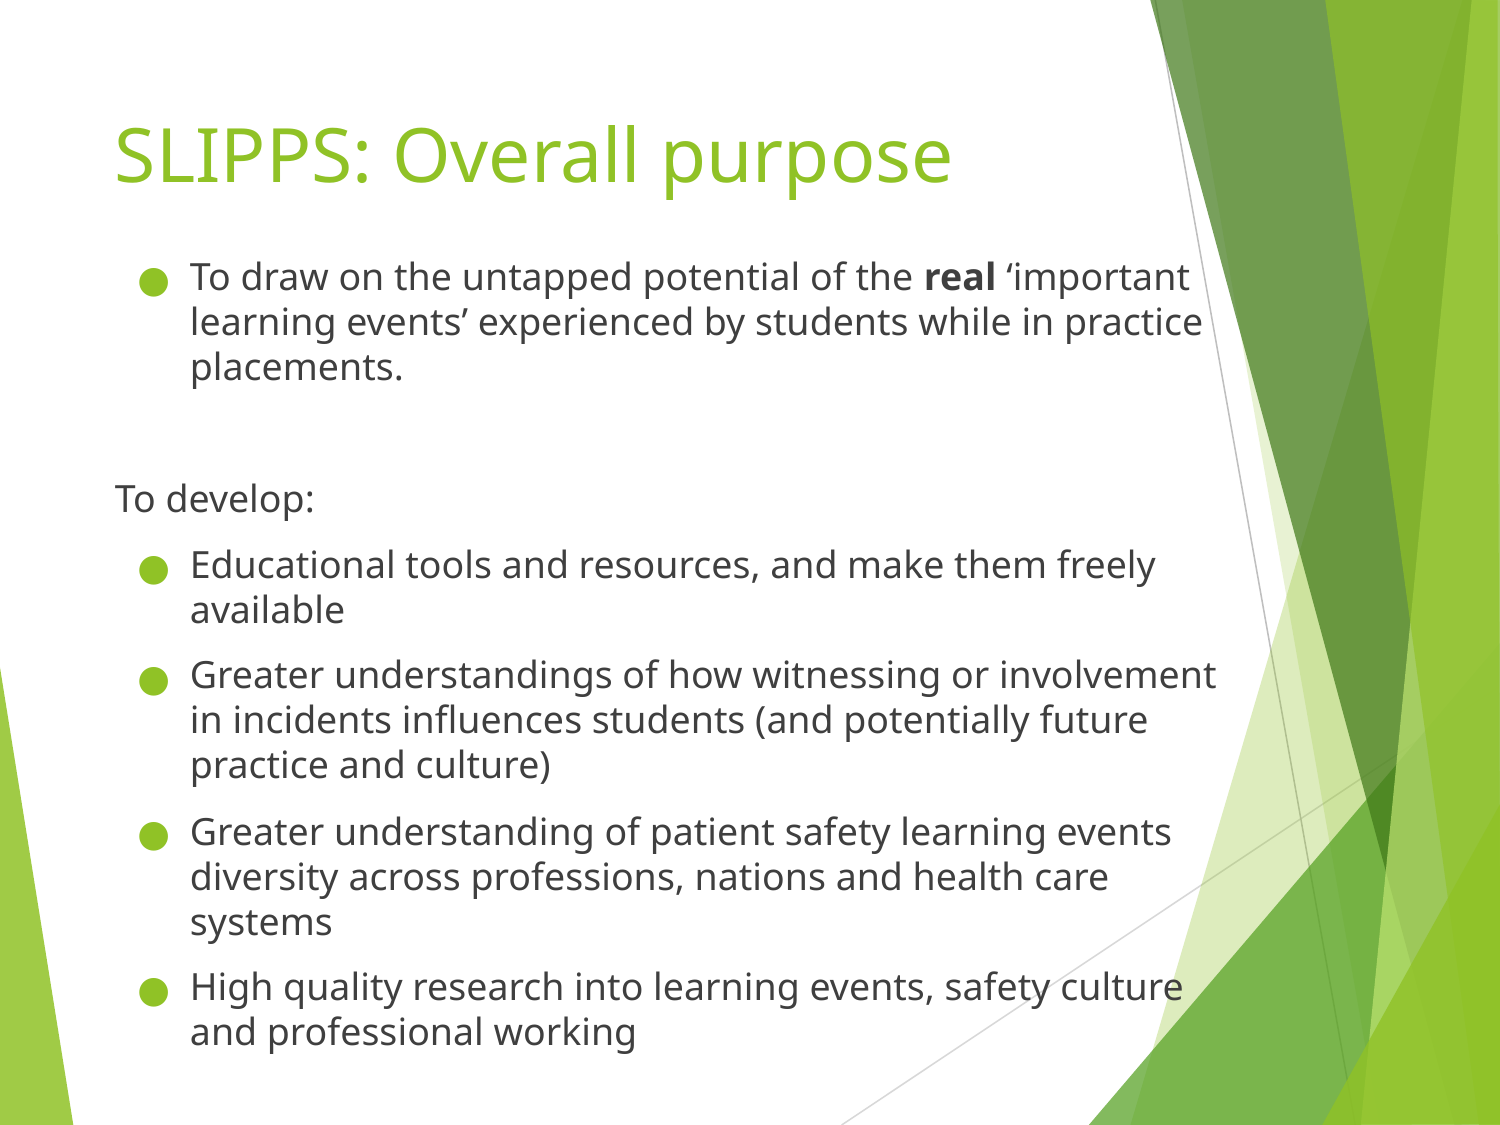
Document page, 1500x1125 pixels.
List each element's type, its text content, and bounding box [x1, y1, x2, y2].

list To draw on the untapped potential of the real ‘important learning events’ experienced by students while in practice placements. To develop: Educational tools and resources, and make them freely available Greater understandings of how witnessing or involvement in incidents influences students (and potentially future practice and culture) Greater understanding of patient safety learning events diversity across professions, nations and health care systems High quality research into learning events, safety culture and professional working [99, 245, 1235, 1008]
title SLIPPS: Overall purpose [99, 99, 1142, 245]
